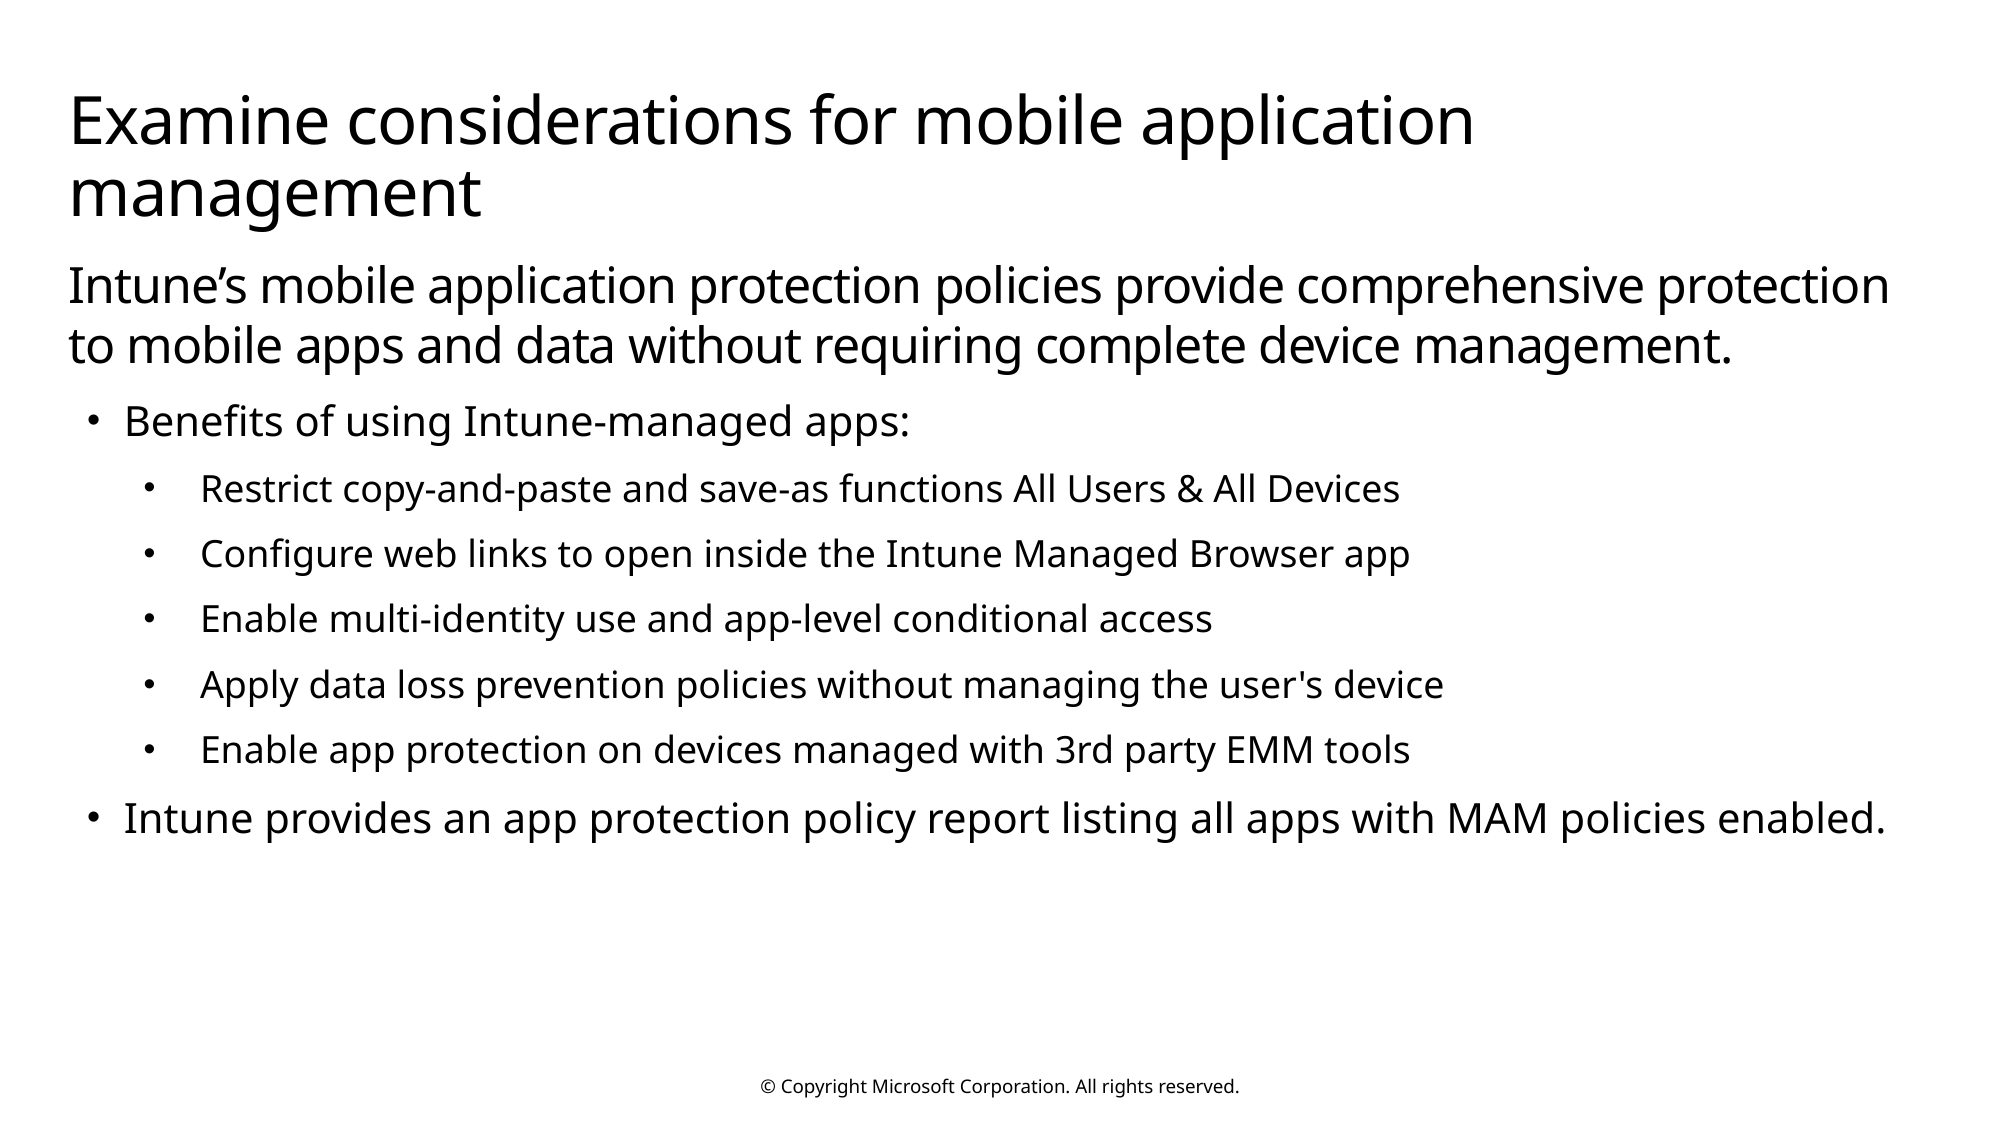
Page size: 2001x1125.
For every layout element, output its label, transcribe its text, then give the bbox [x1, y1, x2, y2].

list Intune’s mobile application protection policies provide comprehensive protection to mobile apps and data without requiring complete device management. Benefits of using Intune-managed apps: Restrict copy-and-paste and save-as functions All Users & All Devices Configure web links to open inside the Intune Managed Browser app Enable multi-identity use and app-level conditional access Apply data loss prevention policies without managing the user's device Enable app protection on devices managed with 3rd party EMM tools Intune provides an app protection policy report listing all apps with MAM policies enabled. [68, 238, 1930, 907]
title Examine considerations for mobile application management [68, 72, 1930, 184]
